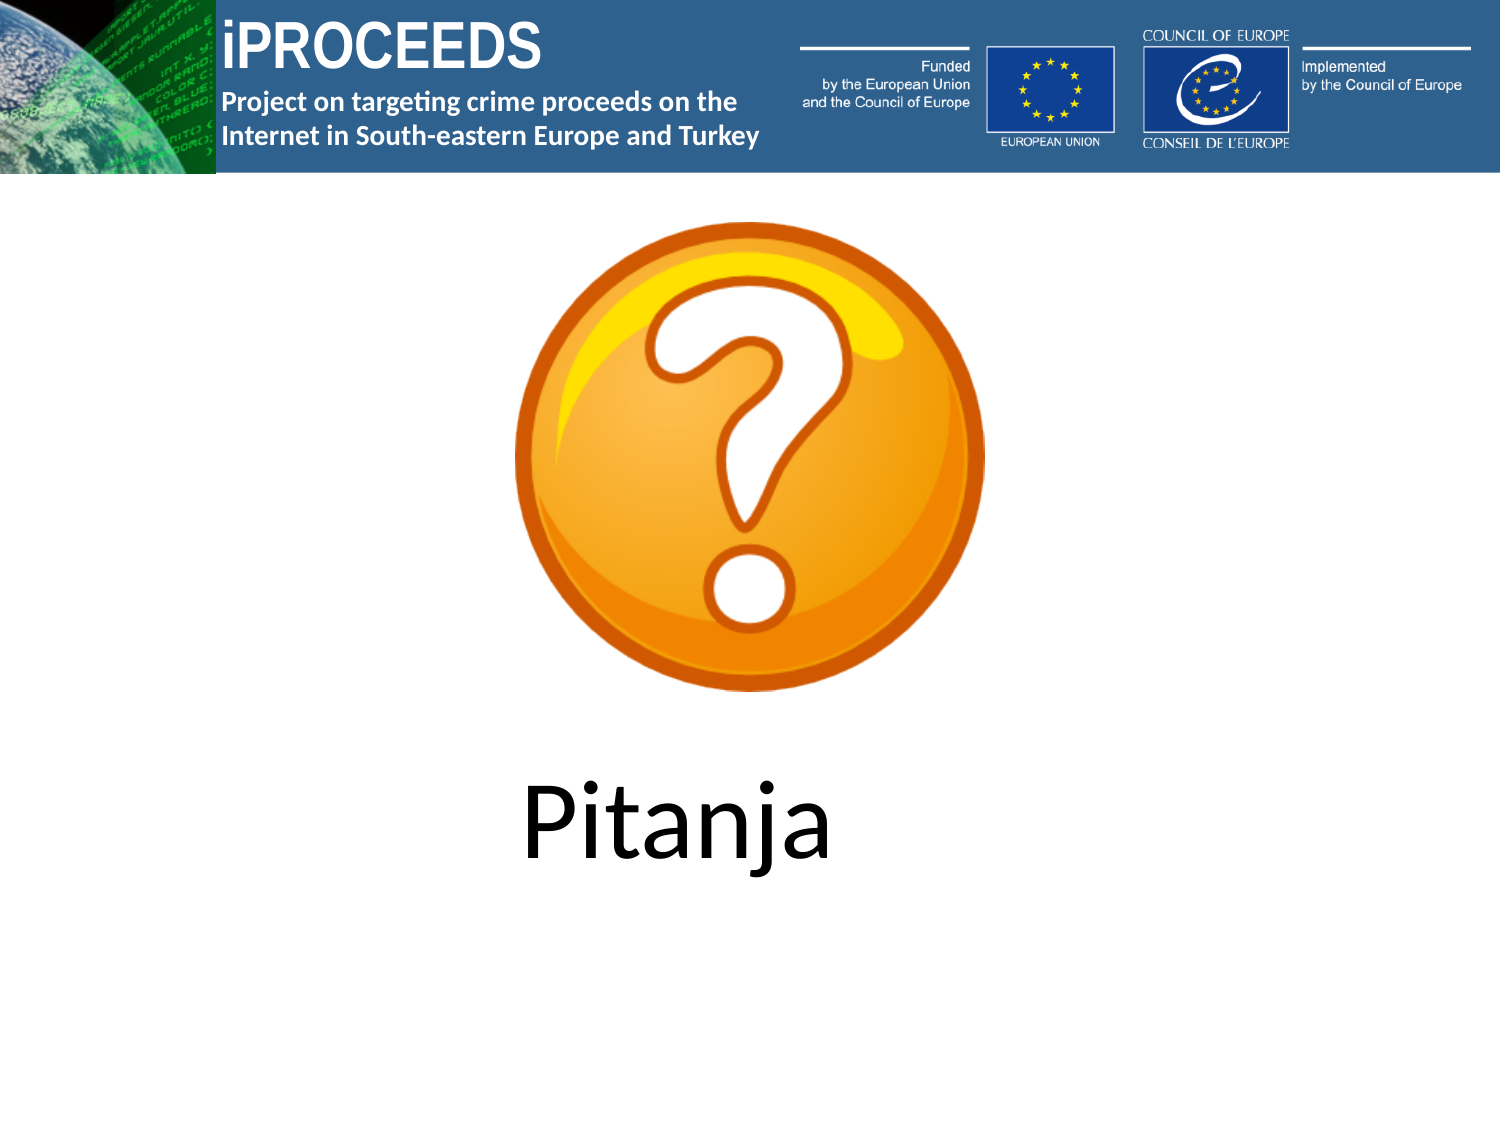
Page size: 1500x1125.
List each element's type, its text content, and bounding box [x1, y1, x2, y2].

picture [515, 222, 985, 692]
text_box Pitanja [505, 738, 850, 888]
picture [0, 0, 216, 174]
picture [800, 30, 1471, 148]
